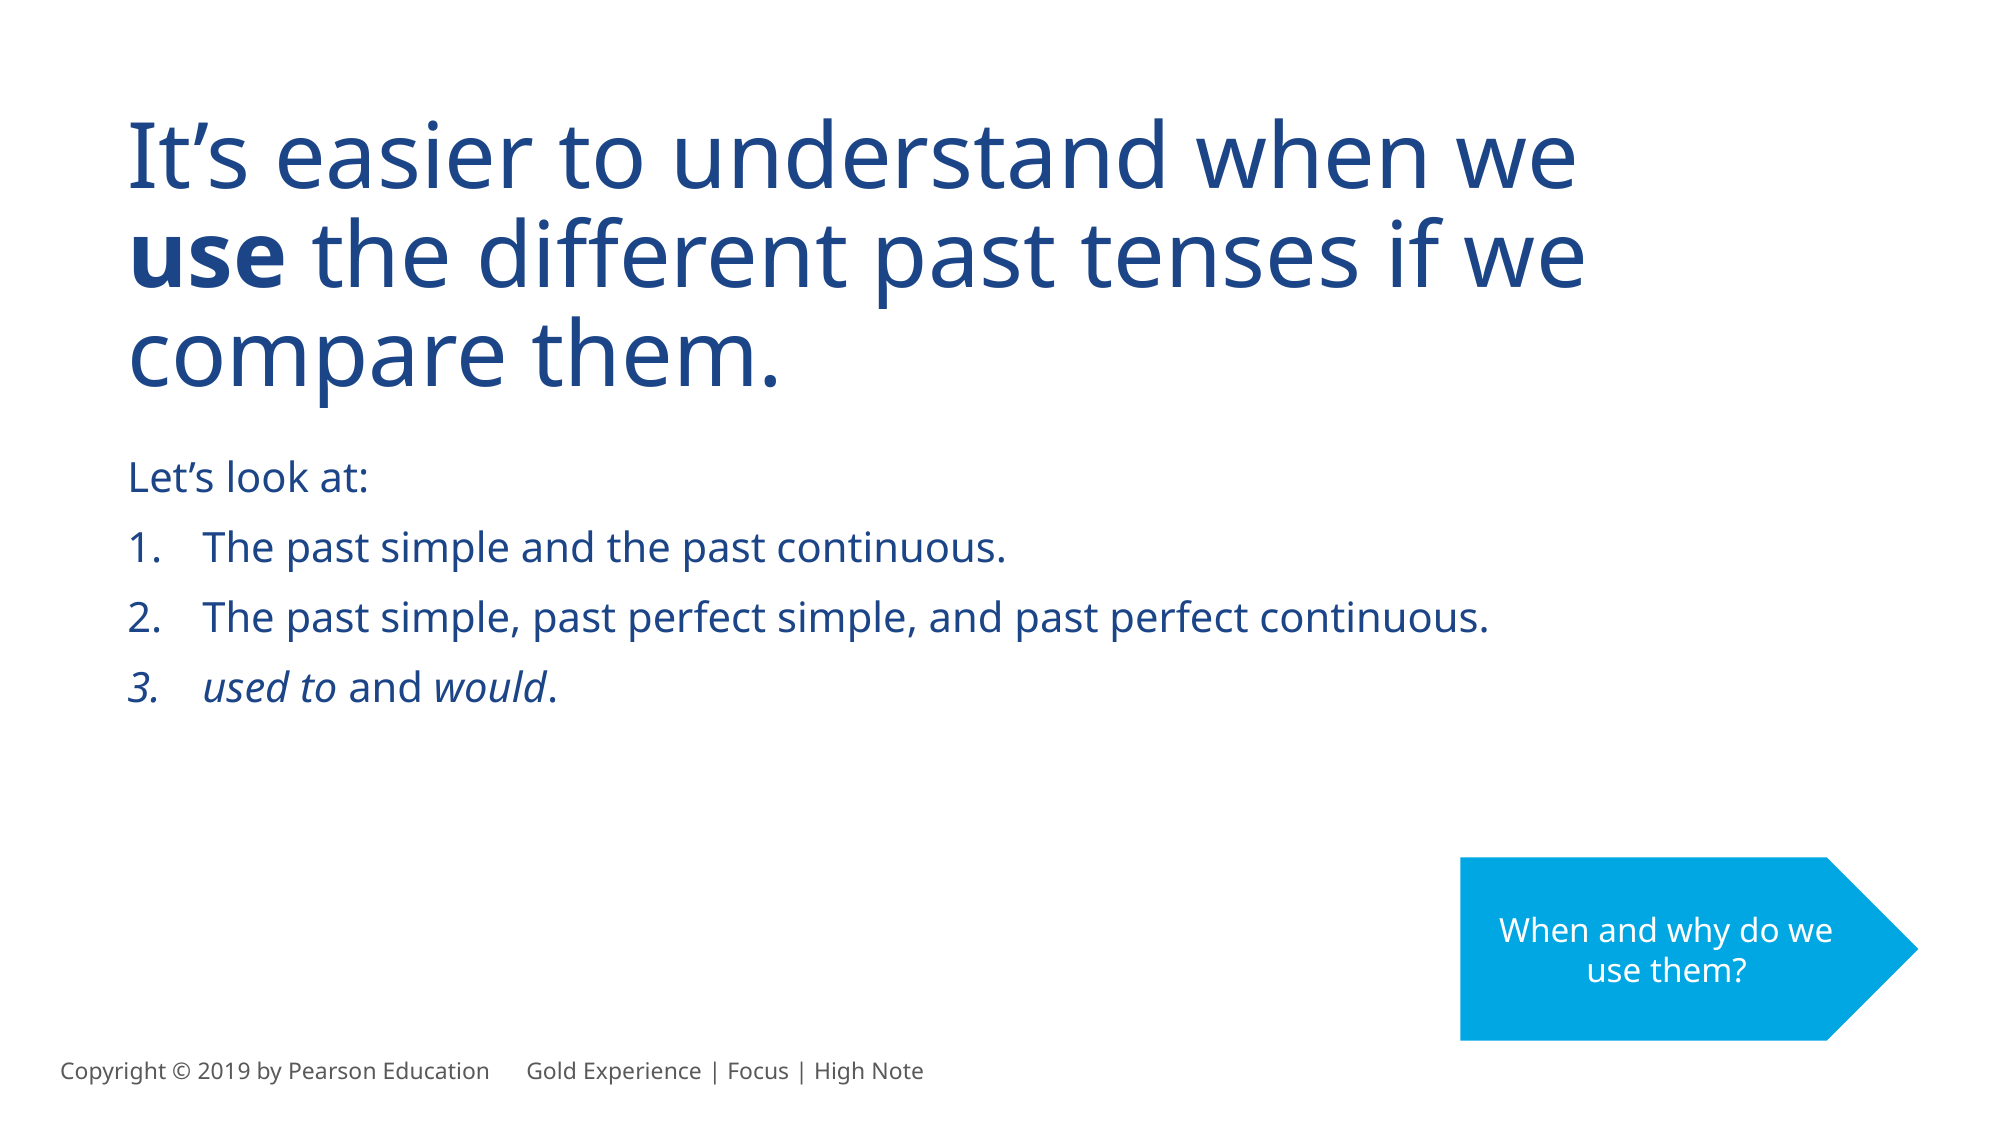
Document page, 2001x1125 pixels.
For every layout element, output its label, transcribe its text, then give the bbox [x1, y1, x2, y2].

footer Copyright © 2019 by Pearson Education Gold Experience | Focus | High Note [45, 1040, 1084, 1101]
text_box When and why do we use them? [1460, 857, 1919, 1041]
list Let’s look at: The past simple and the past continuous. The past simple, past perfect simple, and past perfect continuous. used to and would. [112, 449, 1763, 822]
title It’s easier to understand when we use the different past tenses if we compare them. [112, 125, 1656, 390]
